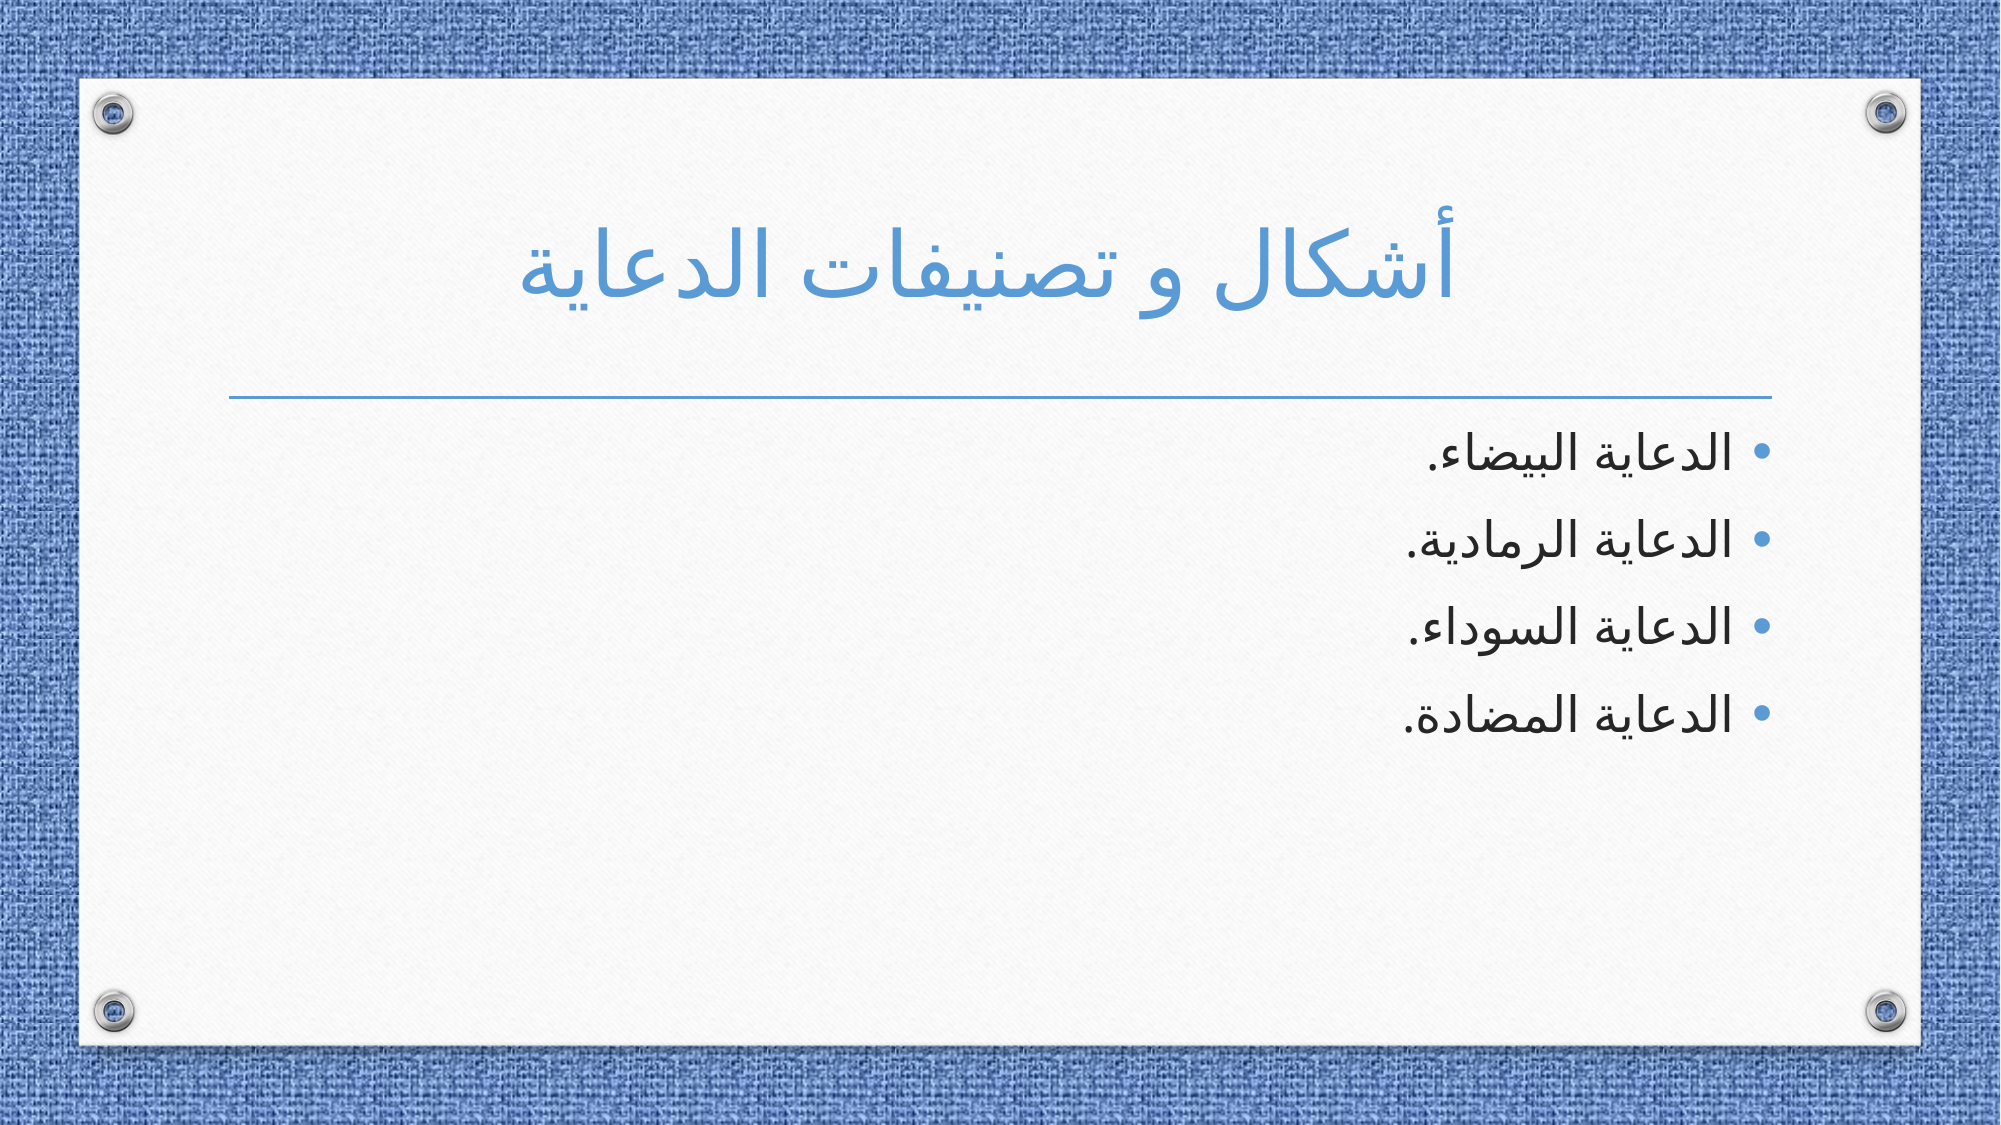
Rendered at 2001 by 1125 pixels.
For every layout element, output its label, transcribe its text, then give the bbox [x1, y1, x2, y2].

title أشكال و تصنيفات الدعاية [212, 161, 1788, 375]
list الدعاية البيضاء. الدعاية الرمادية. الدعاية السوداء. الدعاية المضادة. [212, 419, 1788, 964]
picture [0, 0, 2001, 1125]
